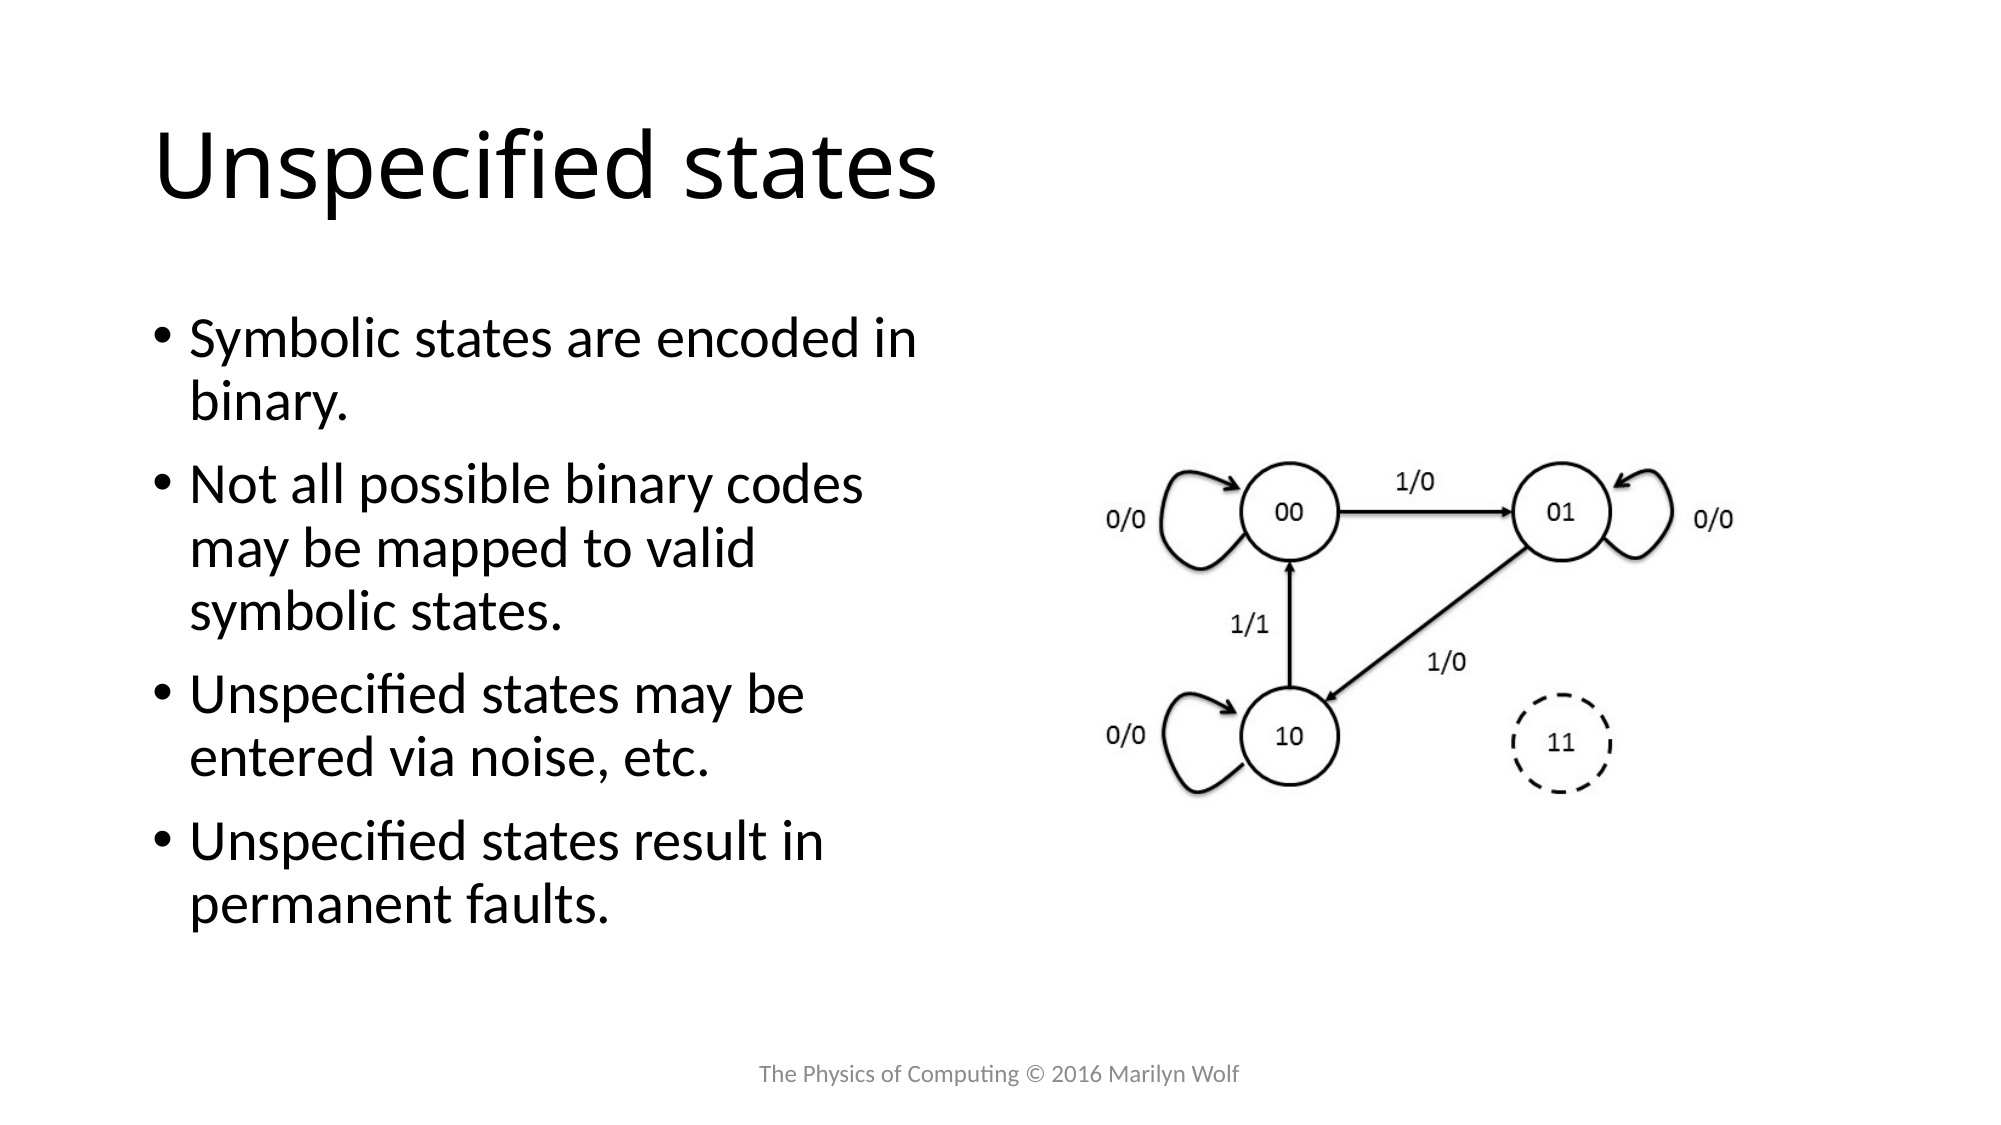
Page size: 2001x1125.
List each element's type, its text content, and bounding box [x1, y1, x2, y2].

list Symbolic states are encoded in binary. Not all possible binary codes may be mapped to valid symbolic states. Unspecified states may be entered via noise, etc. Unspecified states result in permanent faults. [137, 299, 988, 1014]
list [1083, 443, 1753, 816]
footer The Physics of Computing © 2016 Marilyn Wolf [662, 1042, 1338, 1103]
title Unspecified states [137, 59, 1863, 278]
